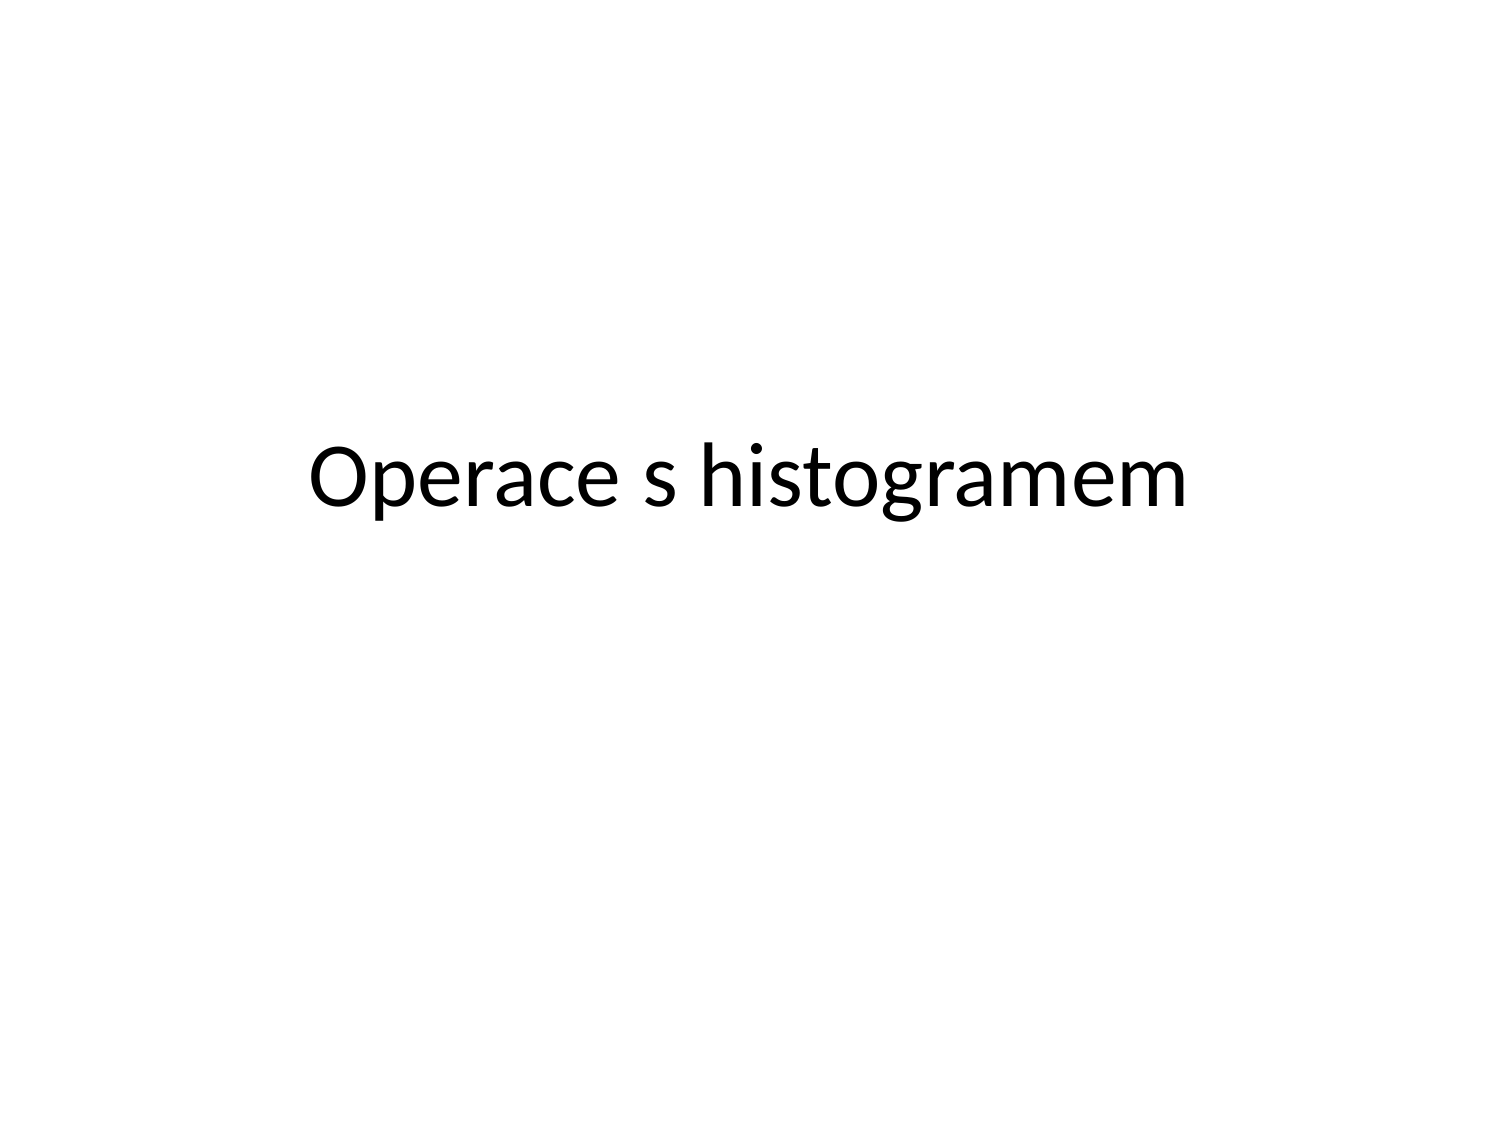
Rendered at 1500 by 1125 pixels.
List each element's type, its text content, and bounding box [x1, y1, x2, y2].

title Operace s histogramem [112, 349, 1388, 591]
